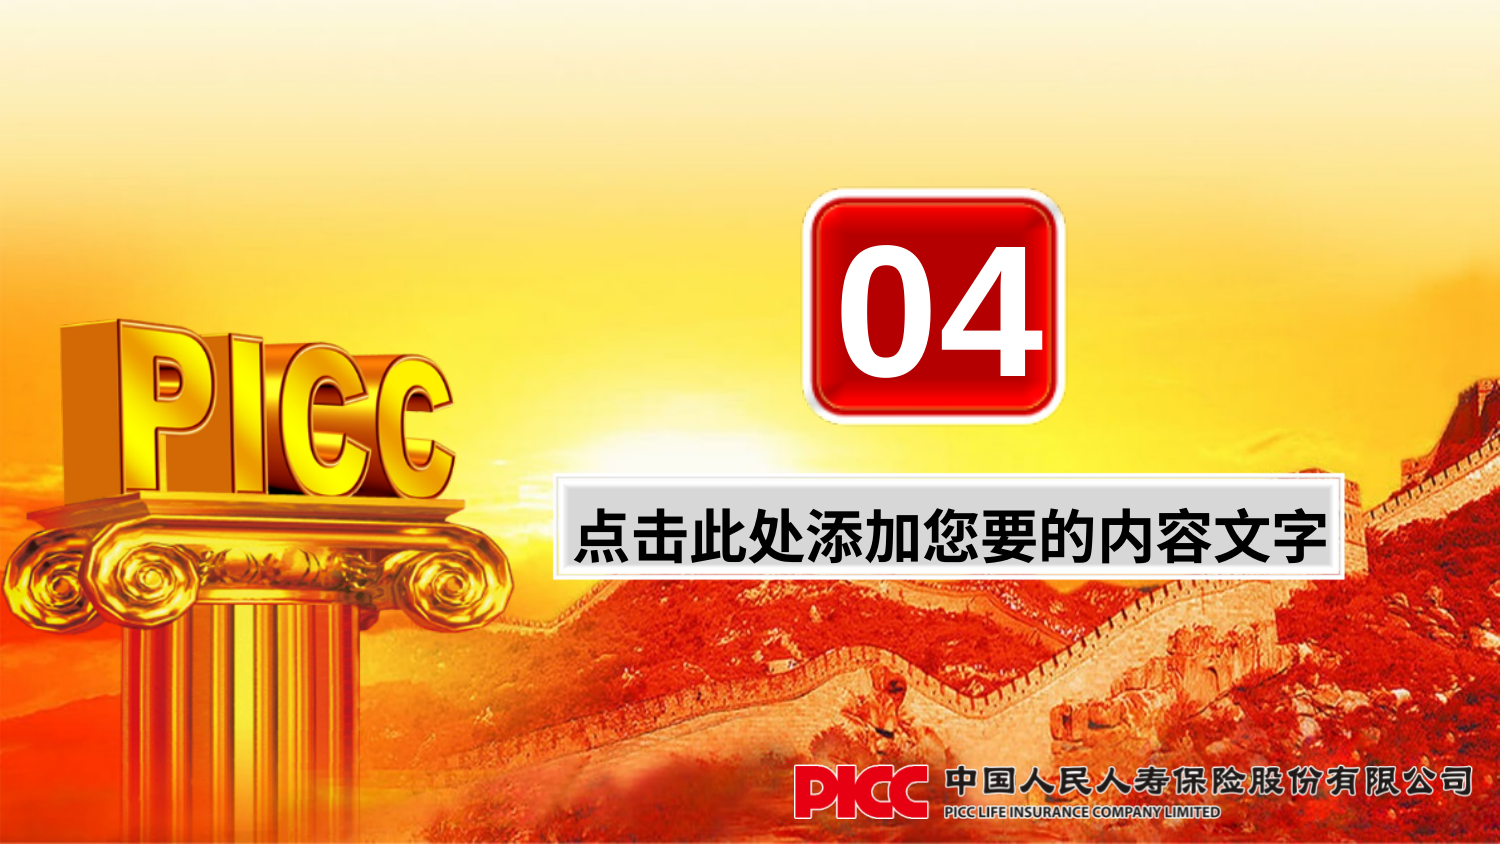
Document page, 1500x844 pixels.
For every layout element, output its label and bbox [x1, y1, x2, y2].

text_box [797, 183, 1070, 429]
text_box [551, 471, 1346, 581]
picture [0, 0, 1500, 844]
